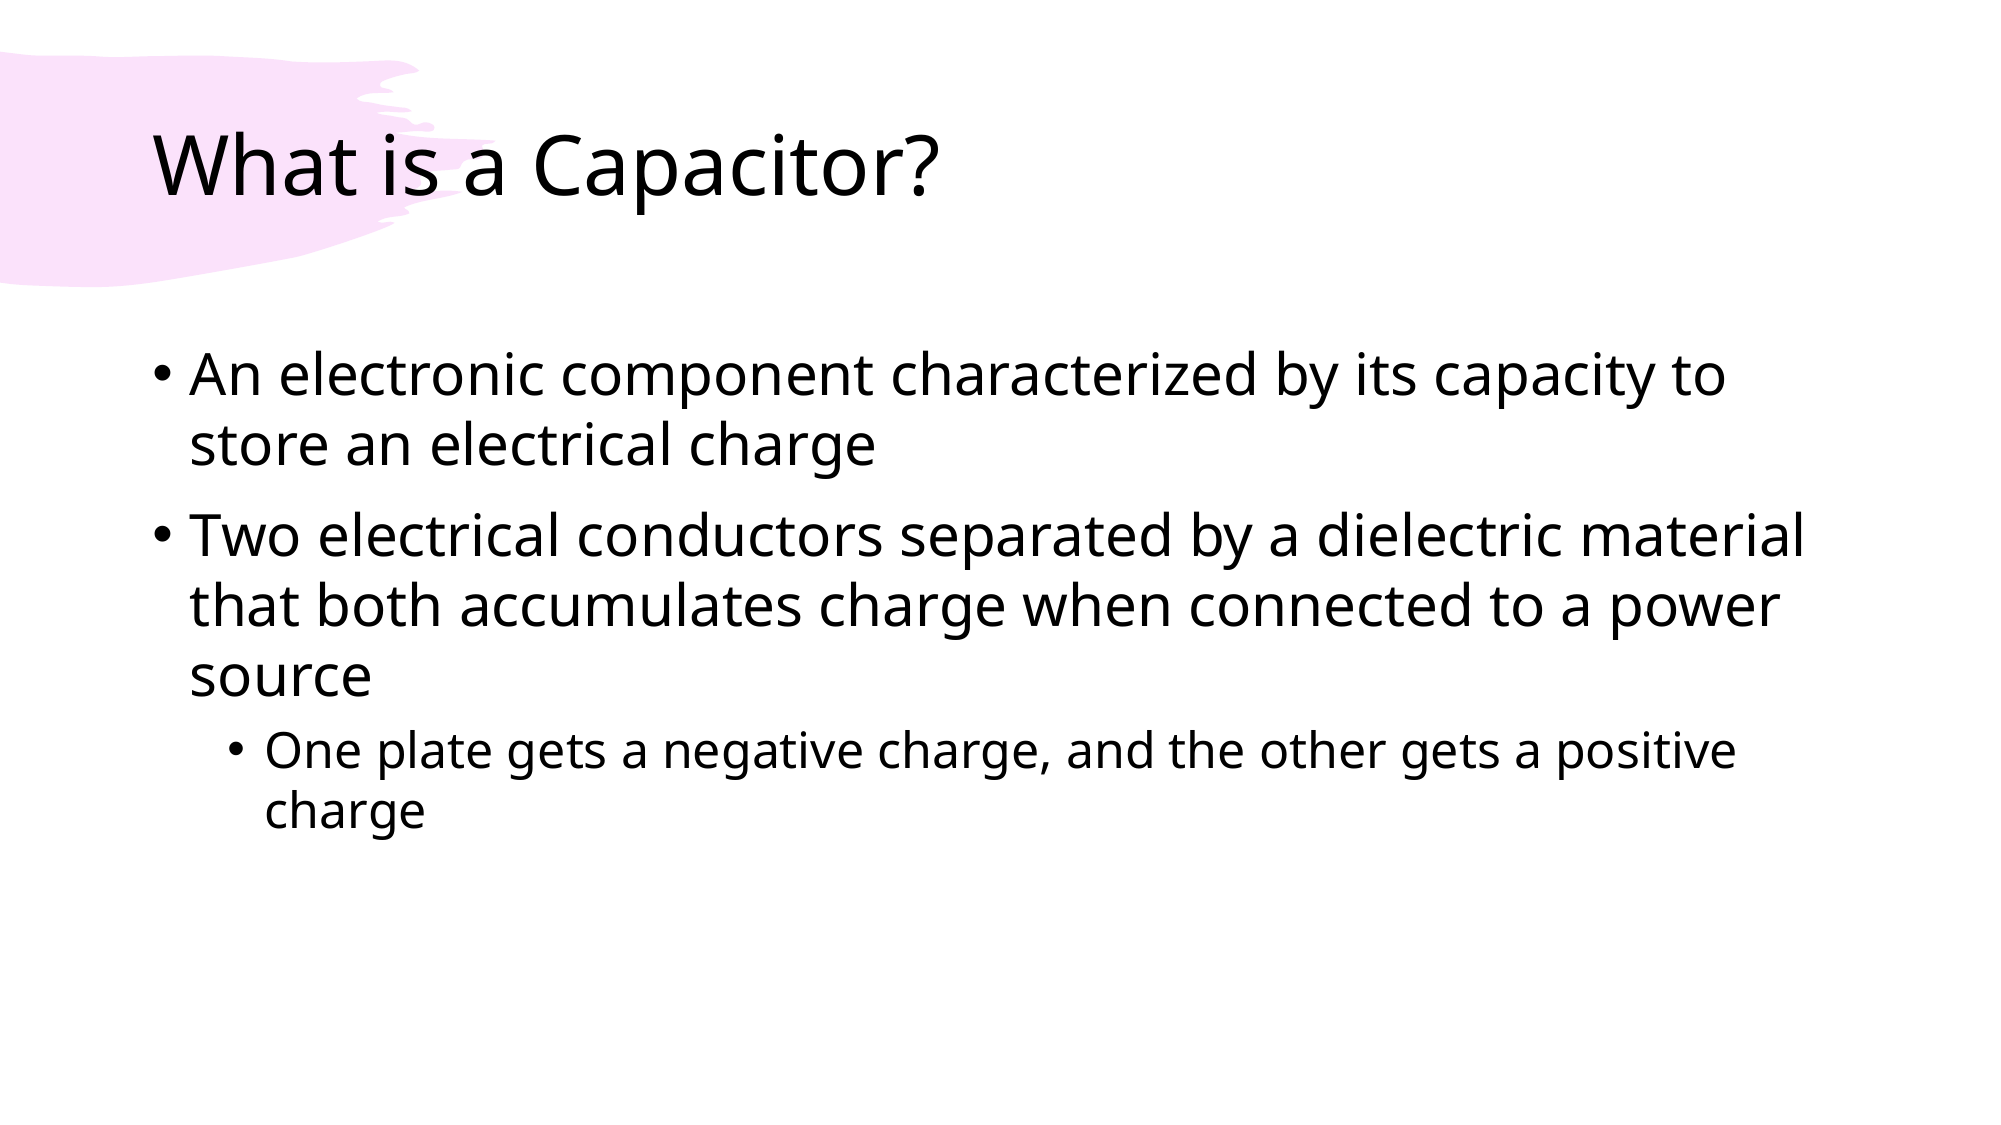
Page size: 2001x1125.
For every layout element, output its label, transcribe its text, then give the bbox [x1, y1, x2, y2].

title What is a Capacitor? [137, 59, 1863, 278]
list An electronic component characterized by its capacity to store an electrical charge Two electrical conductors separated by a dielectric material that both accumulates charge when connected to a power source One plate gets a negative charge, and the other gets a positive charge [137, 329, 1863, 1013]
